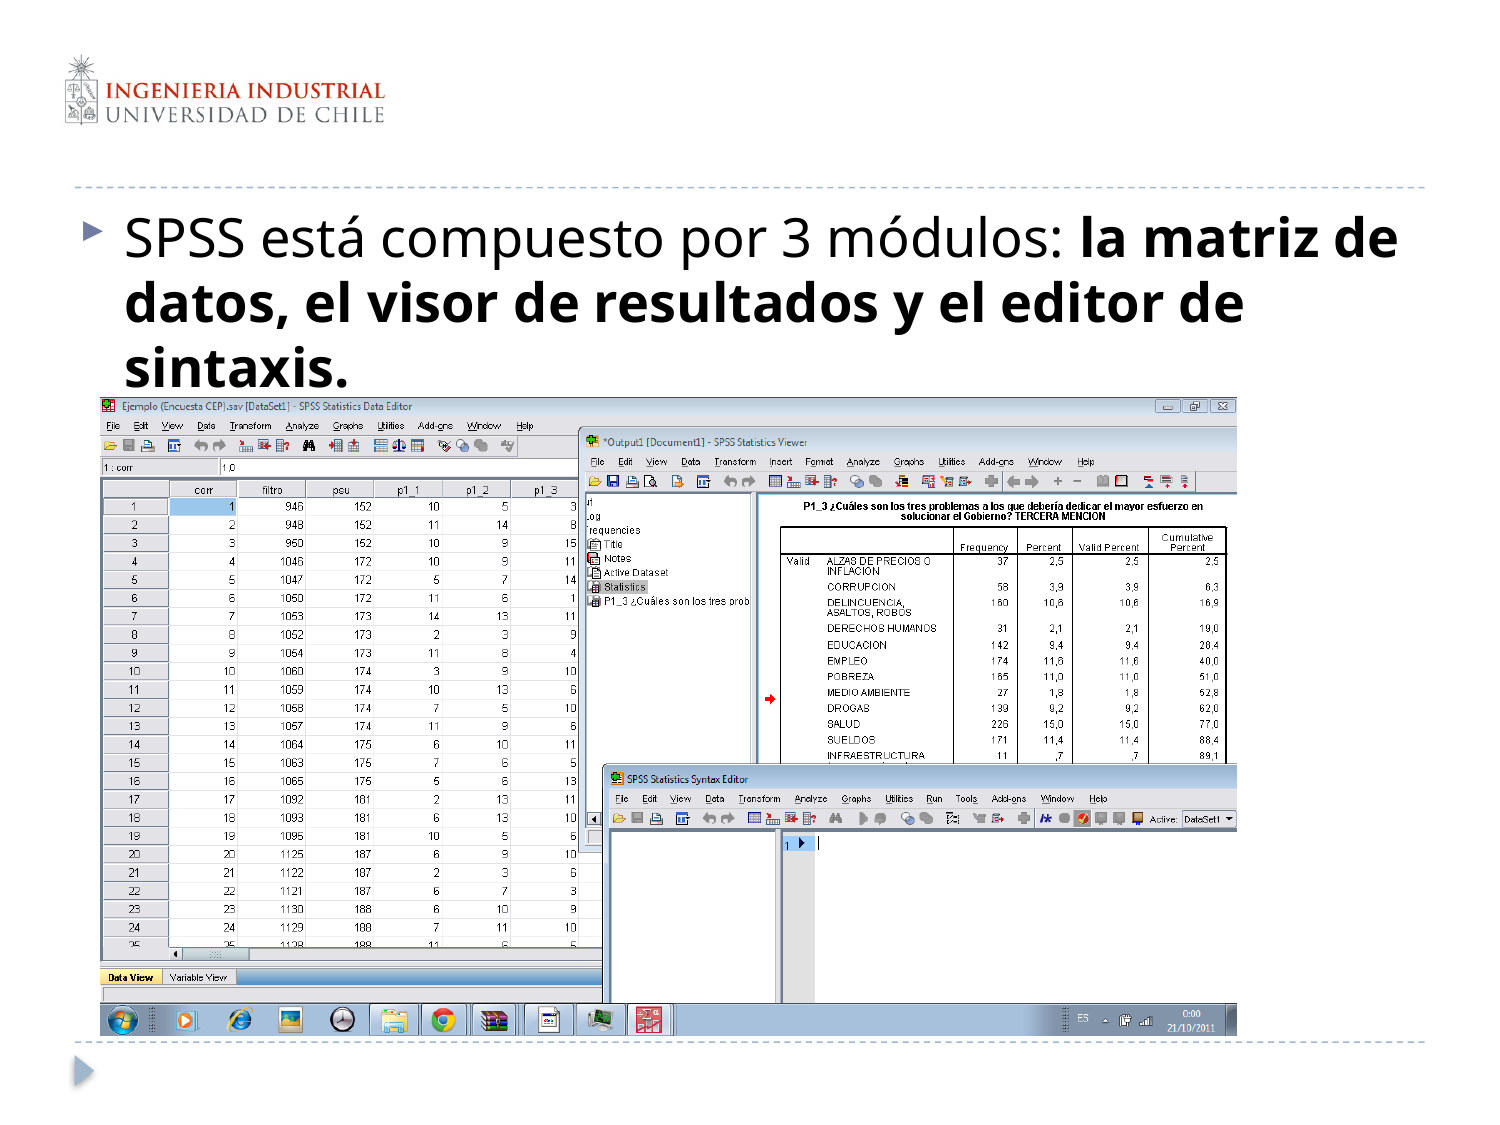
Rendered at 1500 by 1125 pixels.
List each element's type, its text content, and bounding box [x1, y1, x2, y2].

picture [41, 30, 408, 166]
list SPSS está compuesto por 3 módulos: la matriz de datos, el visor de resultados y el editor de sintaxis. [64, 196, 1415, 1007]
picture [100, 396, 1237, 1037]
